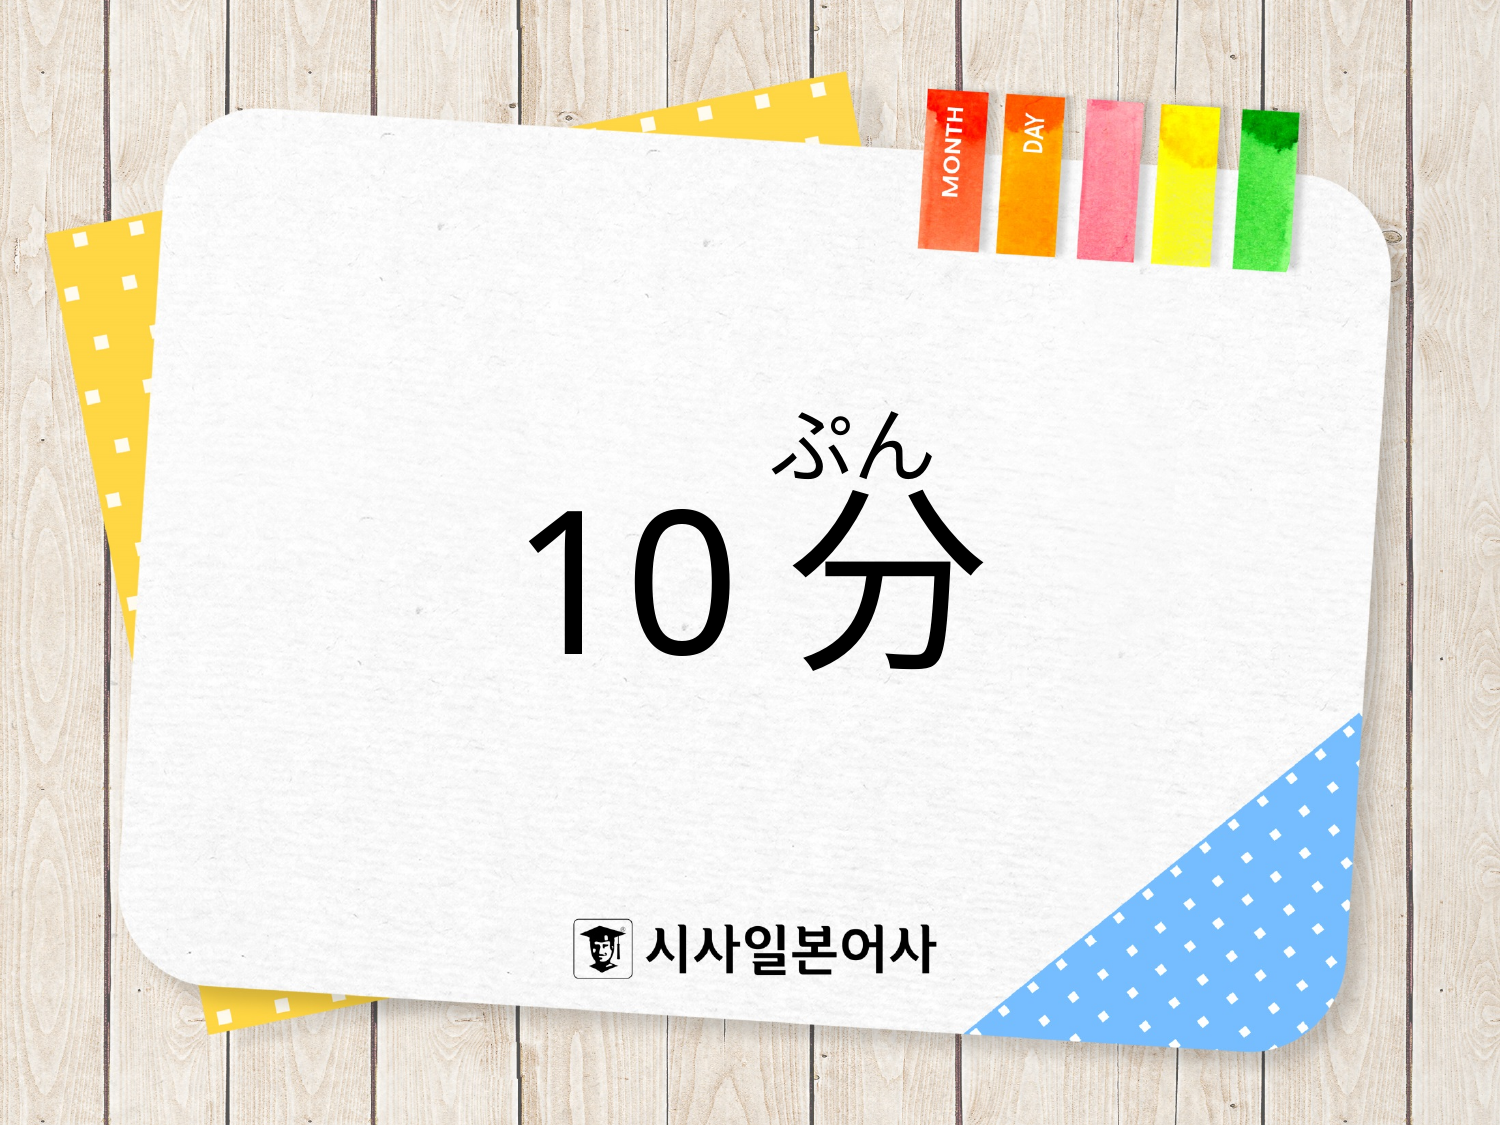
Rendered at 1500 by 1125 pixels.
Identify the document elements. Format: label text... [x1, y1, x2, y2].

text_box ぷん [756, 385, 953, 501]
title 10分 [75, 338, 1425, 811]
picture [0, 0, 1500, 1125]
